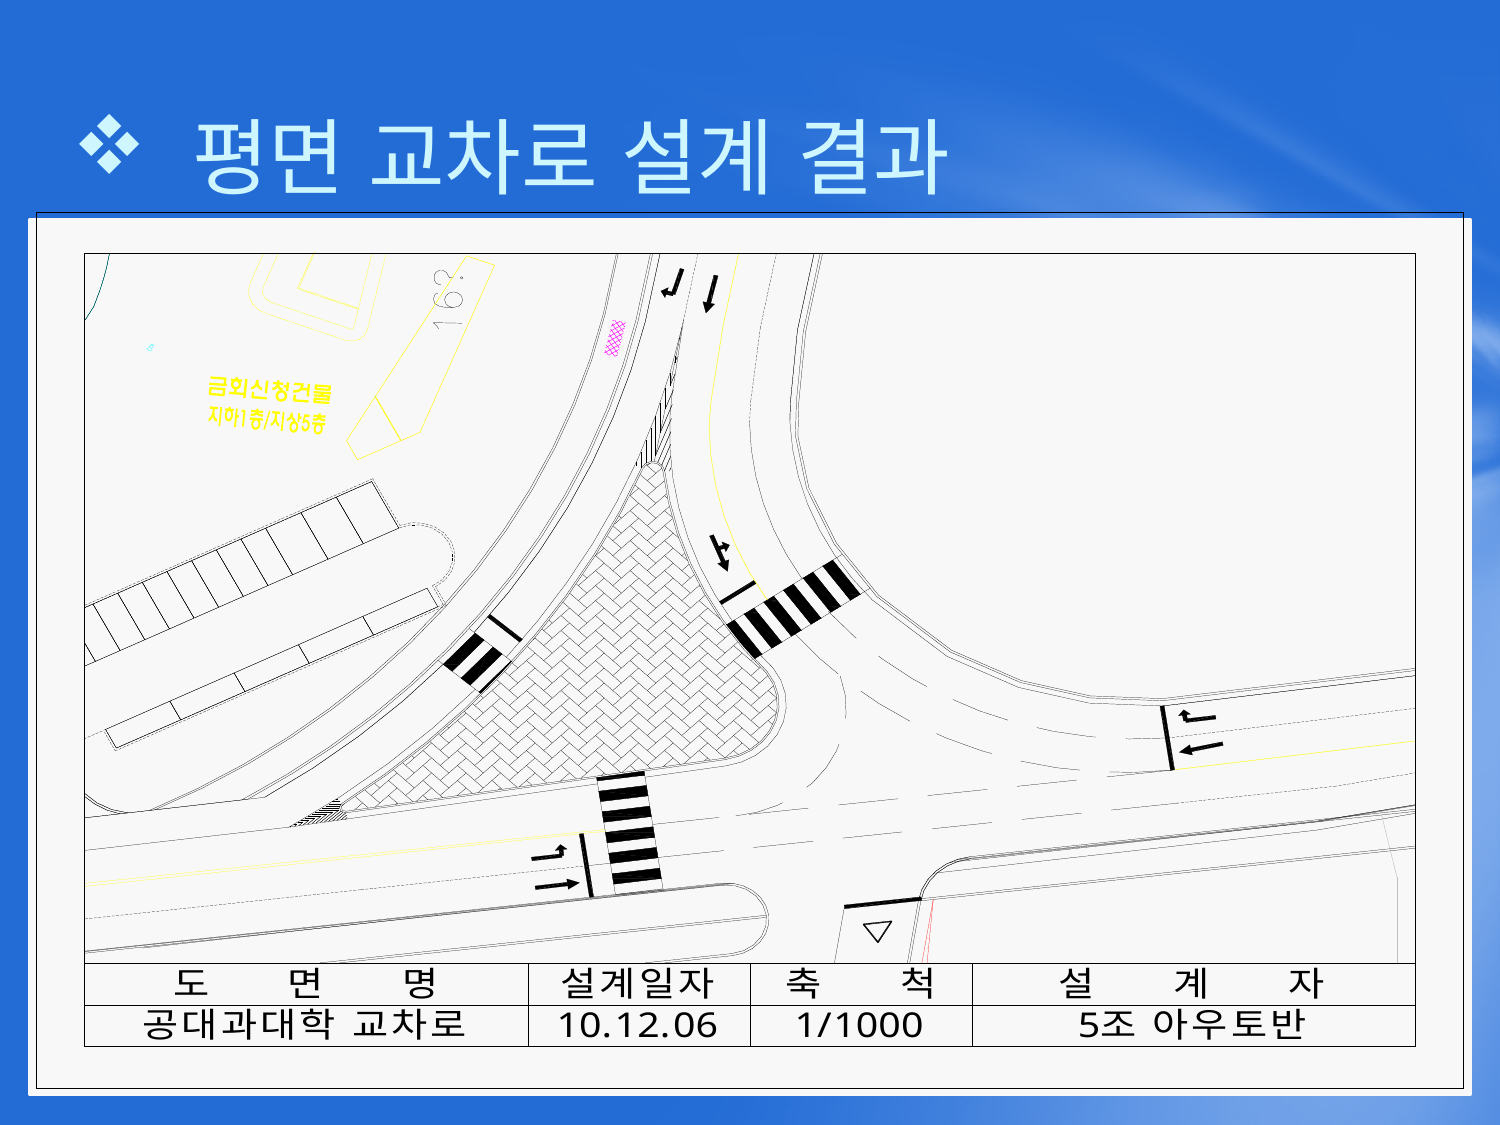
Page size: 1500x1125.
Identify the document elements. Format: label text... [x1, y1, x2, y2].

picture [29, 207, 1471, 1095]
title 평면 교차로 설계 결과 [57, 37, 1318, 207]
